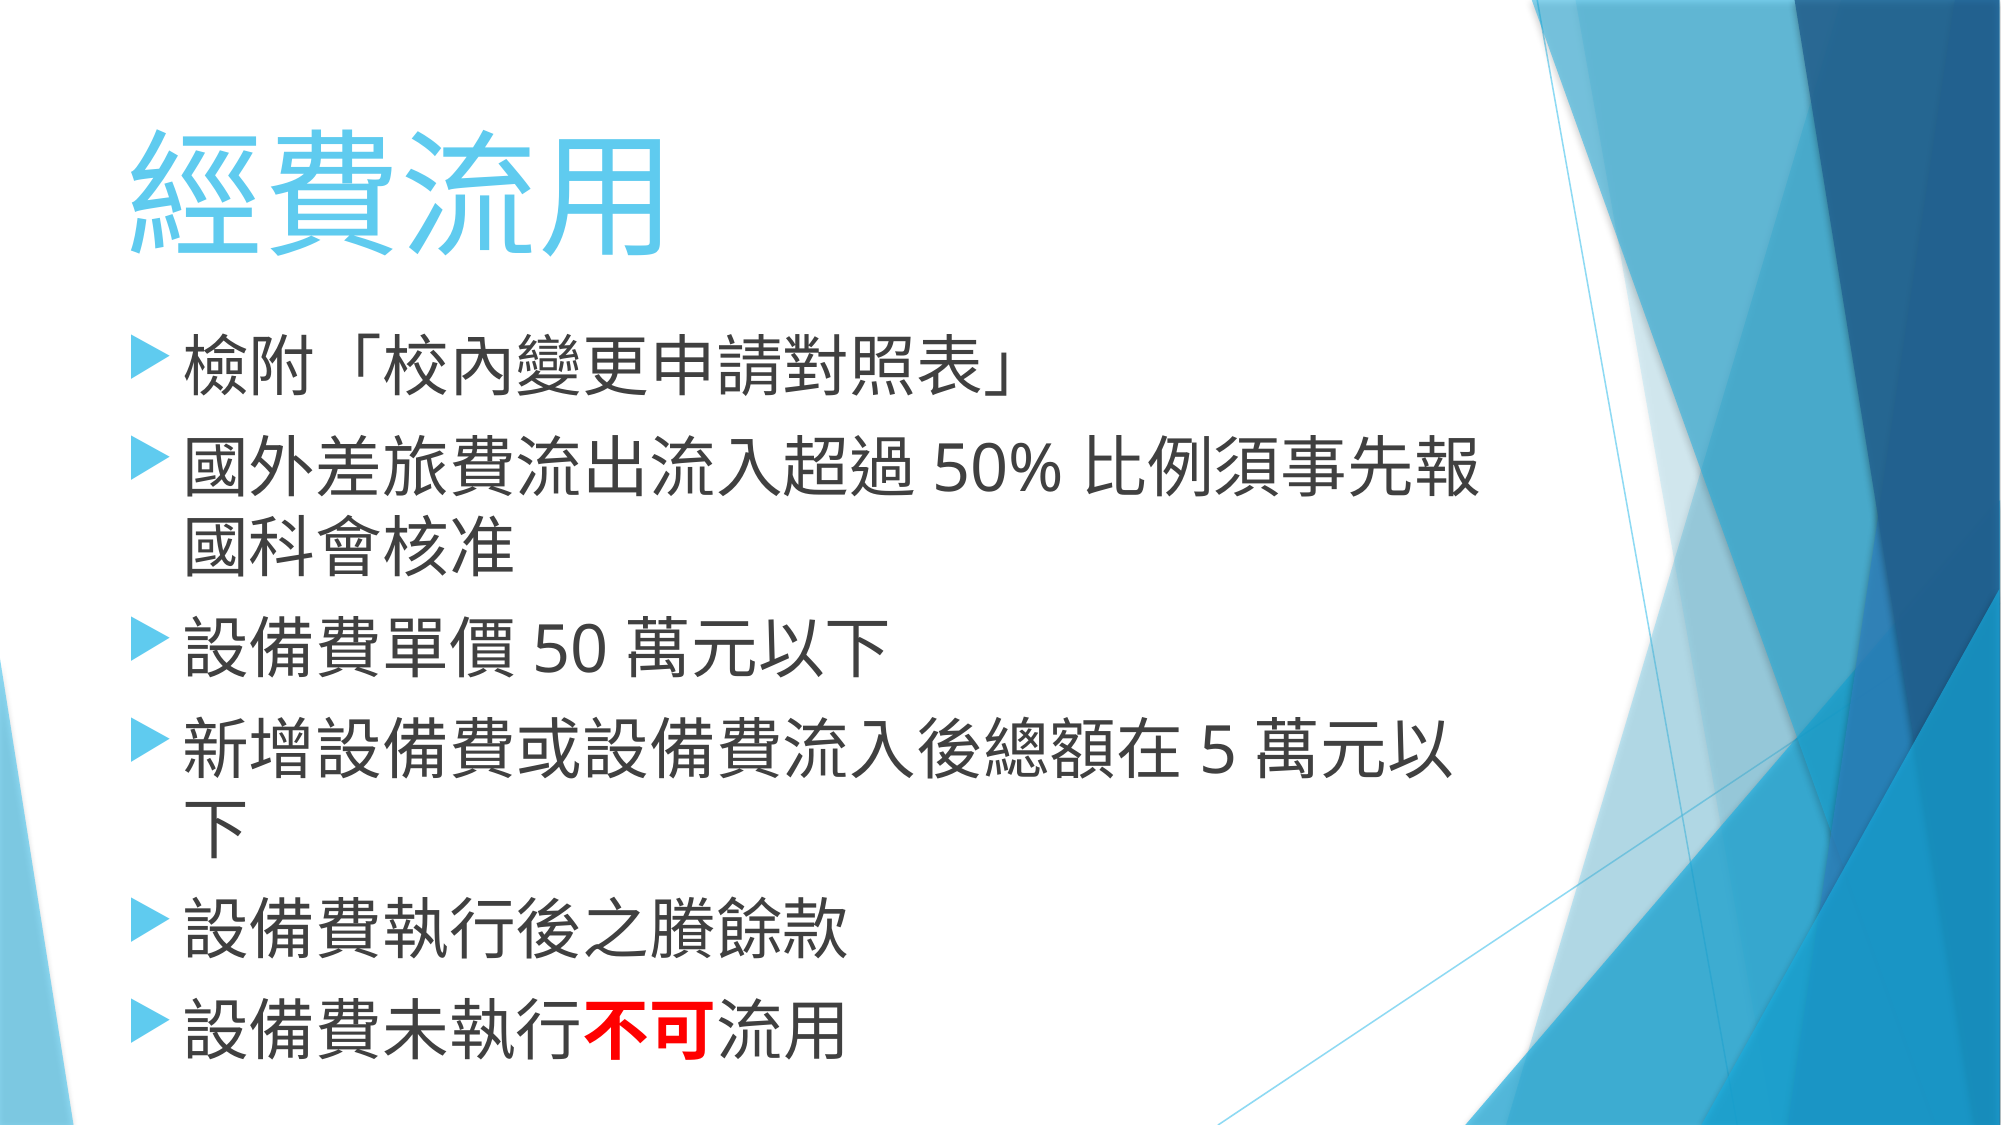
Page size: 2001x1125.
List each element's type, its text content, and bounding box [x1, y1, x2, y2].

list 檢附「校內變更申請對照表」 國外差旅費流出流入超過50%比例須事先報國科會核准 設備費單價50萬元以下 新增設備費或設備費流入後總額在5萬元以下 設備費執行後之賸餘款 設備費未執行不可流用 [111, 316, 1522, 991]
title 經費流用 [111, 99, 1522, 316]
